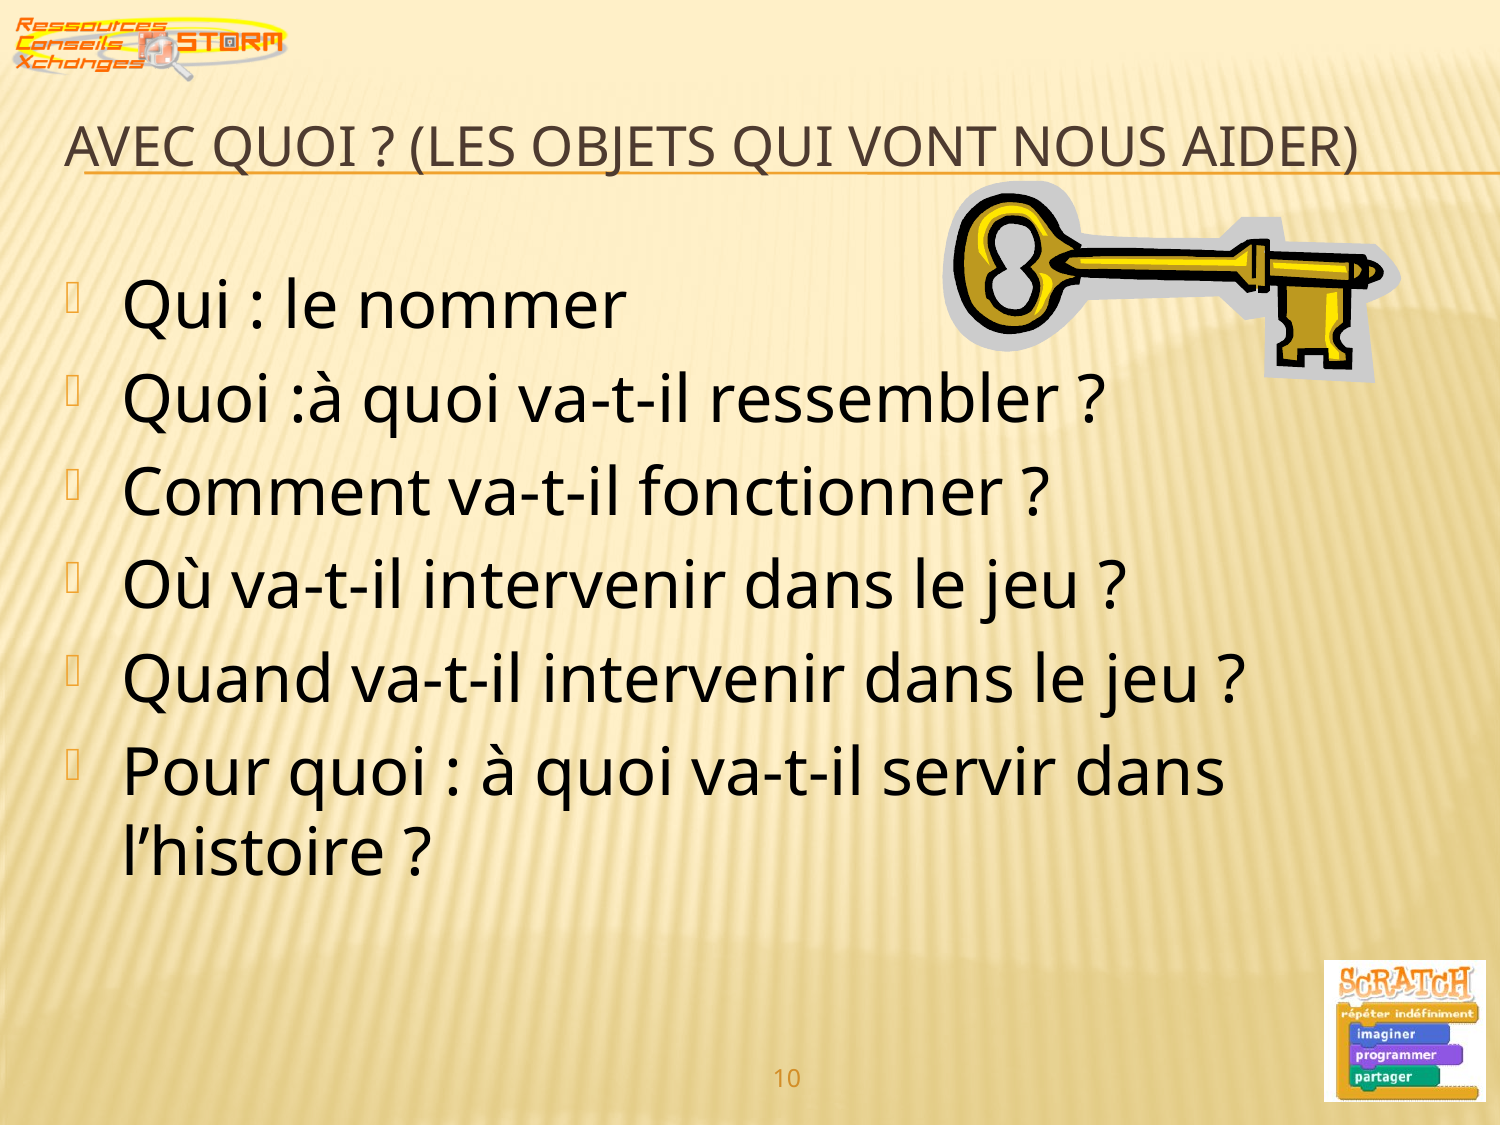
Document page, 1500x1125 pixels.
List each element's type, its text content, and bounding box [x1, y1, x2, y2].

title Avec quoi ? (les objets qui vont nous aider) [50, 75, 1475, 213]
picture [11, 14, 293, 82]
picture [1324, 960, 1486, 1102]
slide_number 10 [691, 1054, 816, 1096]
picture [937, 175, 1407, 389]
list Qui : le nommer Quoi :à quoi va-t-il ressembler ? Comment va-t-il fonctionner ? Où va-t-il intervenir dans le jeu ? Quand va-t-il intervenir dans le jeu ? Pour quoi : à quoi va-t-il servir dans l’histoire ? [50, 254, 1475, 998]
